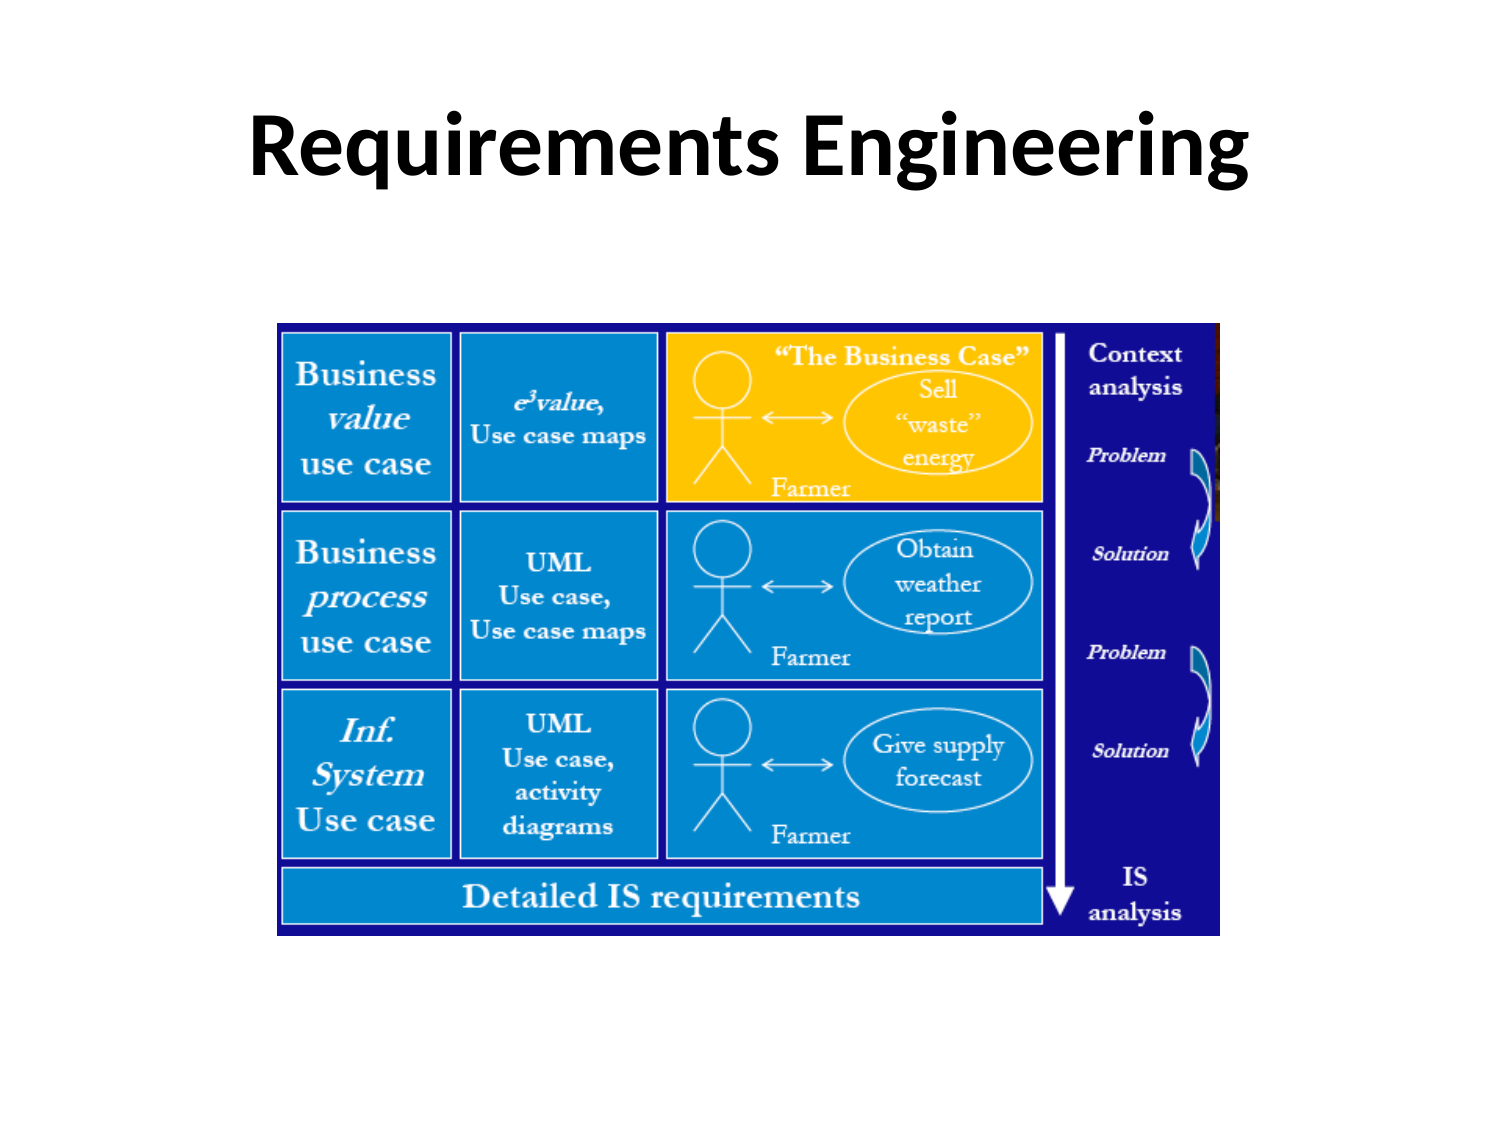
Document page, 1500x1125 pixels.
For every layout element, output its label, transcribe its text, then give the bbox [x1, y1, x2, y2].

picture [277, 322, 1220, 936]
title Requirements Engineering [75, 45, 1425, 233]
